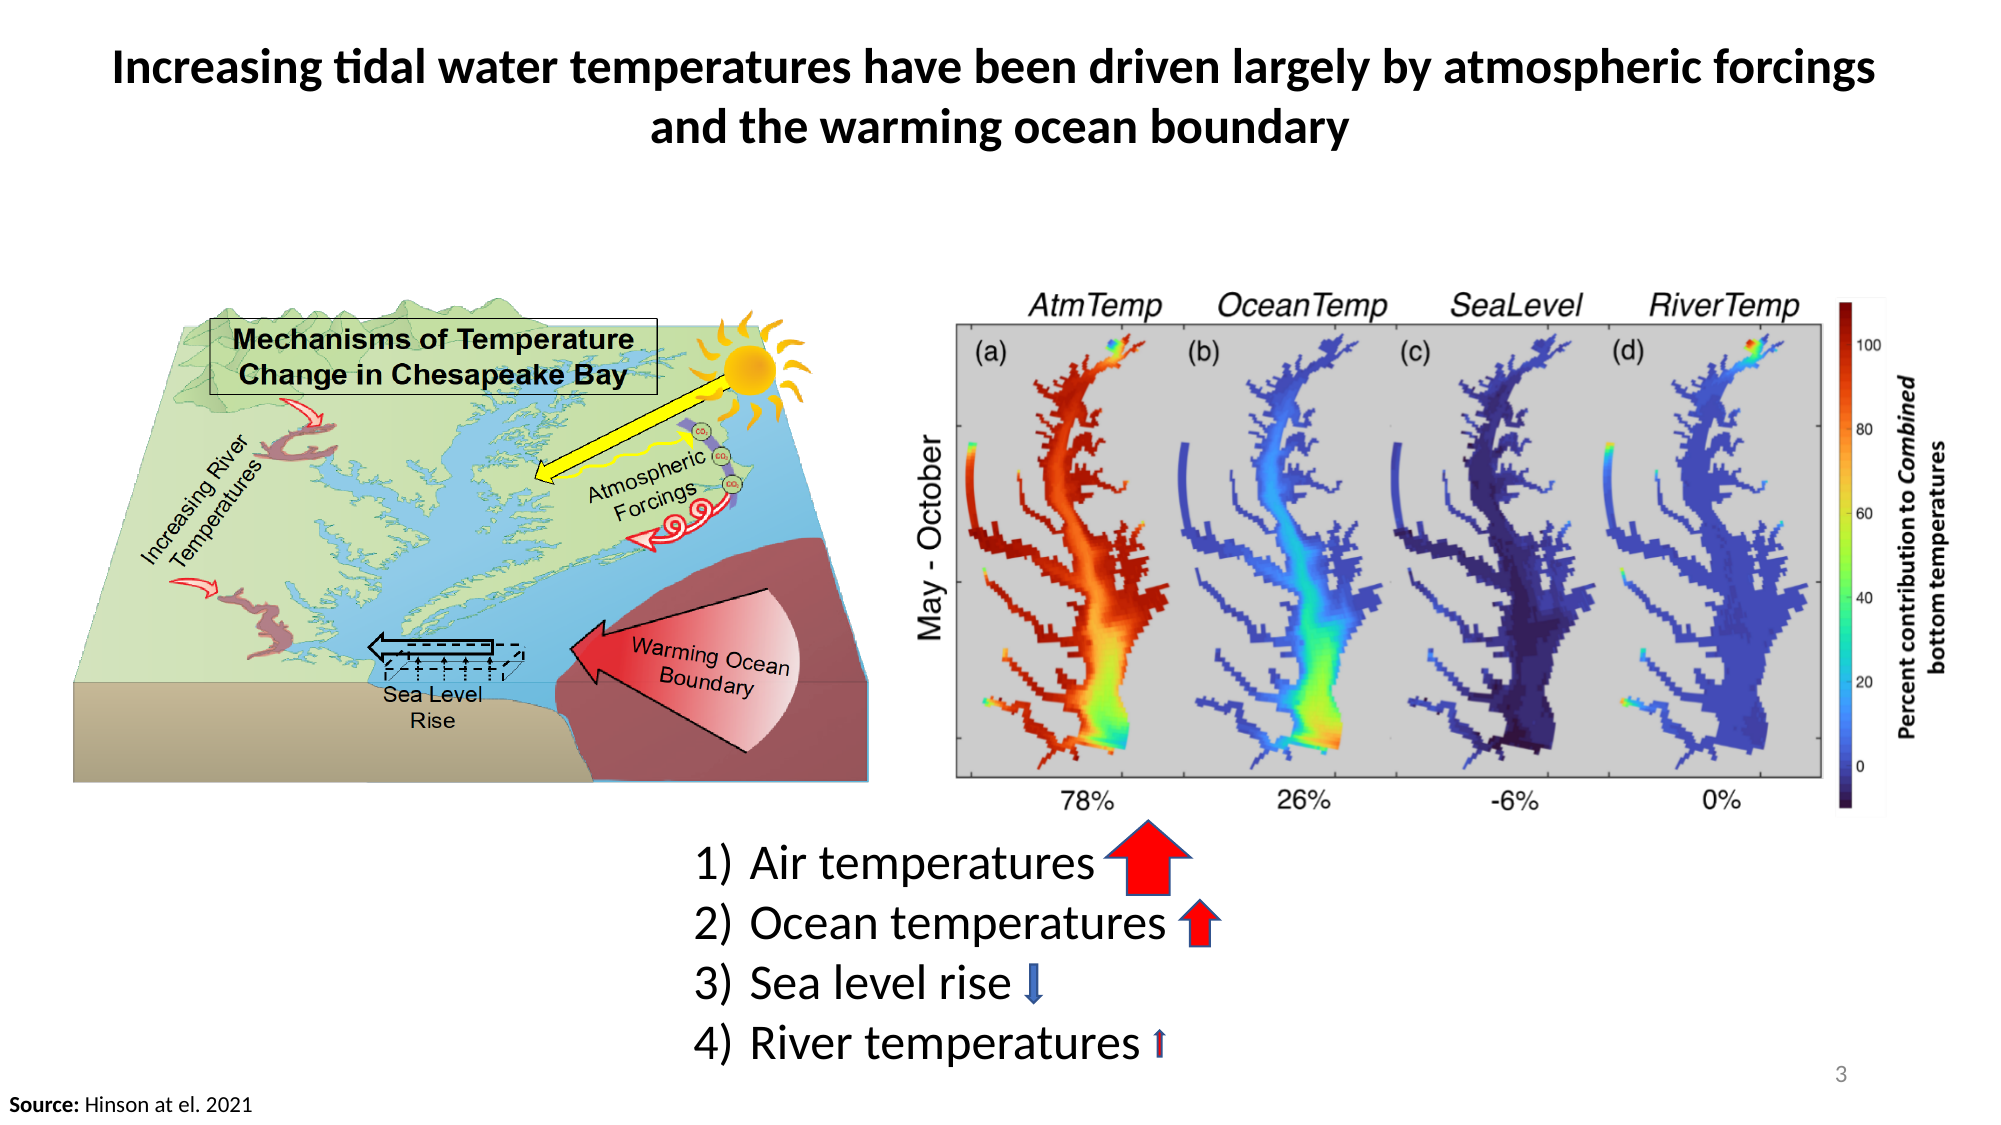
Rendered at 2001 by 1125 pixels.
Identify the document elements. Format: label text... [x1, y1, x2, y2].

text_box [1105, 830, 1191, 895]
text_box [1180, 899, 1220, 947]
text_box Air temperatures Ocean temperatures Sea level rise River temperatures [678, 821, 1234, 1077]
text_box [1026, 964, 1041, 1004]
picture [898, 276, 1967, 821]
picture [72, 298, 871, 799]
text_box Increasing tidal water temperatures have been driven largely by atmospheric forcings and the warming ocean boundary [15, 26, 1985, 161]
text_box Source: Hinson at el. 2021 [0, 1082, 350, 1125]
text_box [1155, 1030, 1164, 1057]
slide_number 3 [1412, 1042, 1863, 1103]
